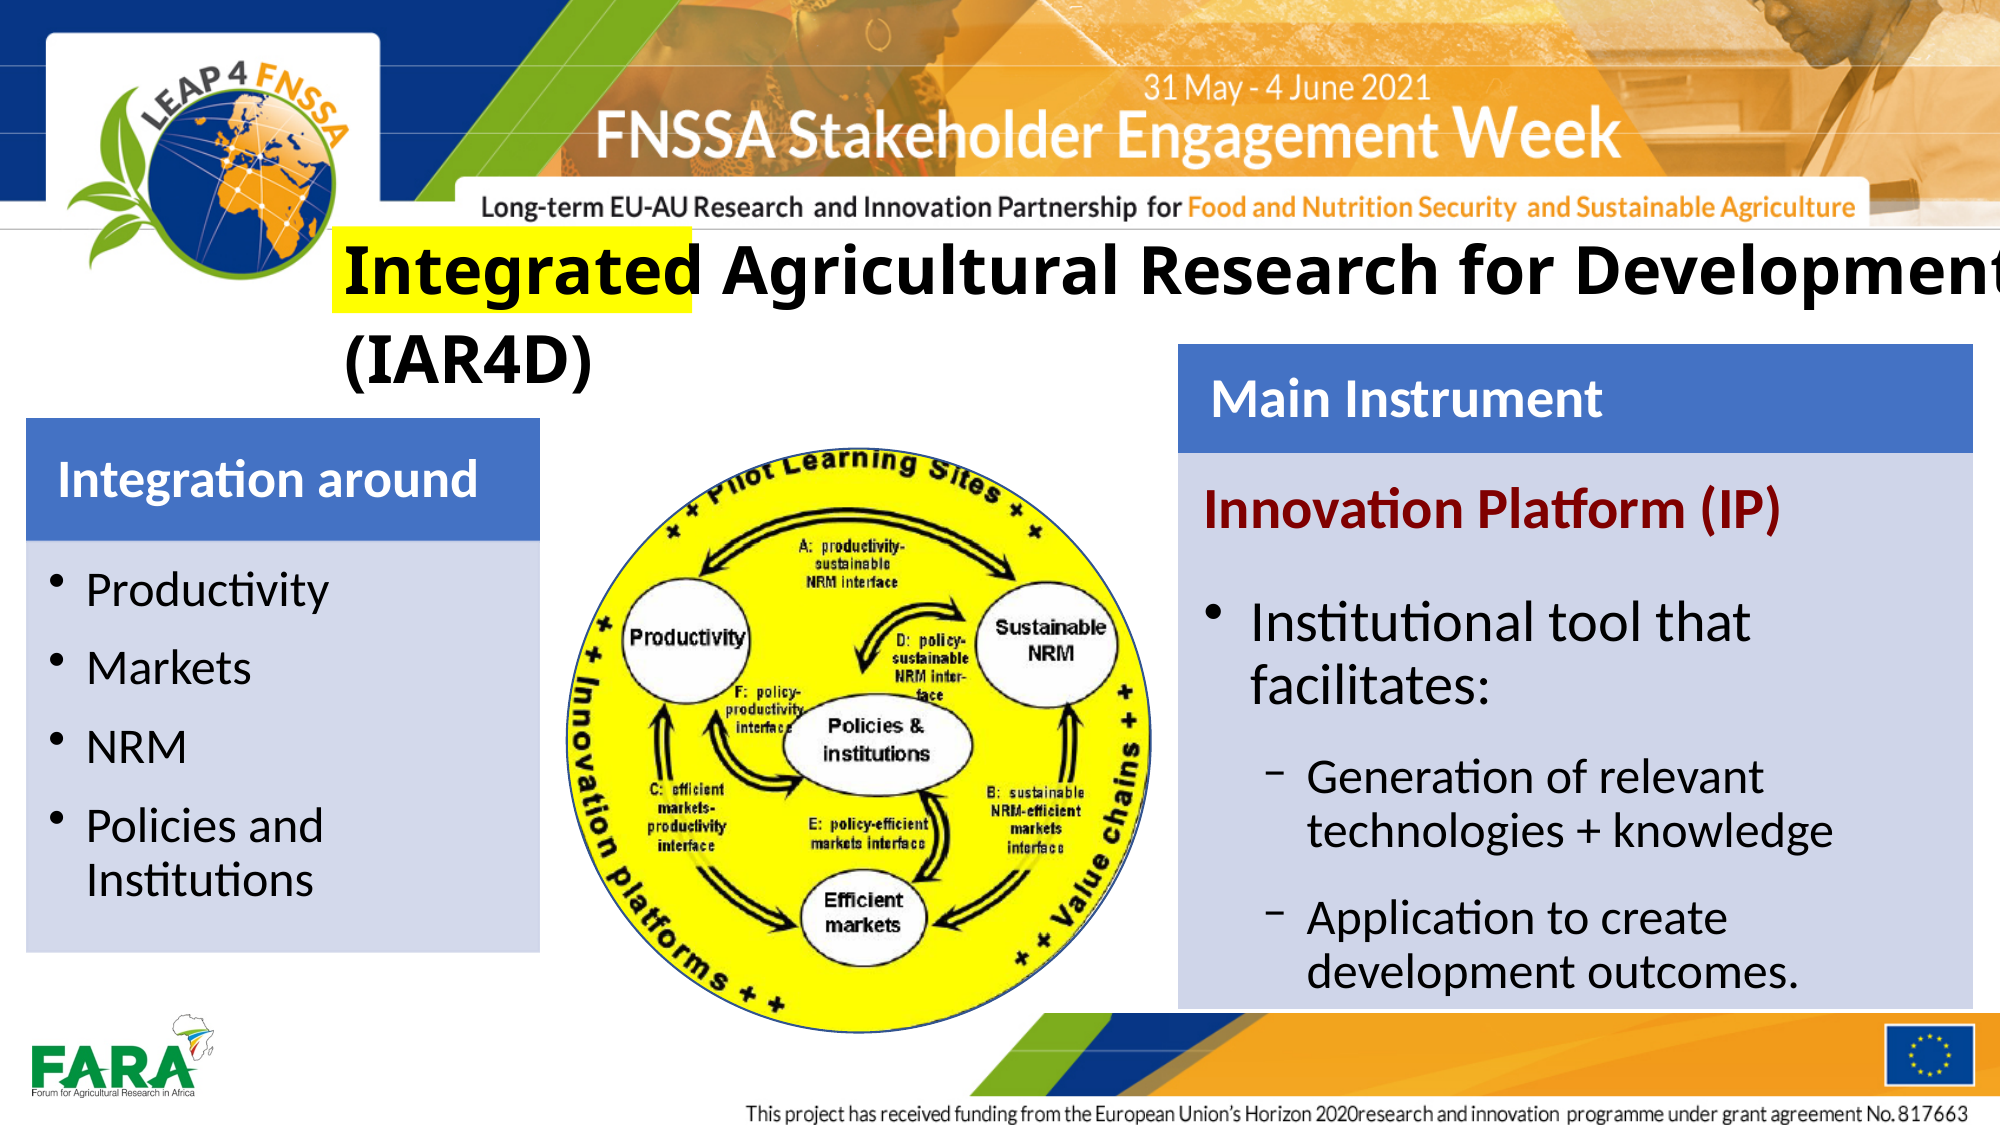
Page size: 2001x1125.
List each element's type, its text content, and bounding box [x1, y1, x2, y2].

picture [0, 1013, 2000, 1125]
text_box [1178, 345, 1973, 1008]
text_box [565, 447, 1152, 1034]
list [27, 417, 539, 954]
title Integrated Agricultural Research for Development (IAR4D) [329, 199, 2000, 418]
picture [0, 0, 2000, 333]
